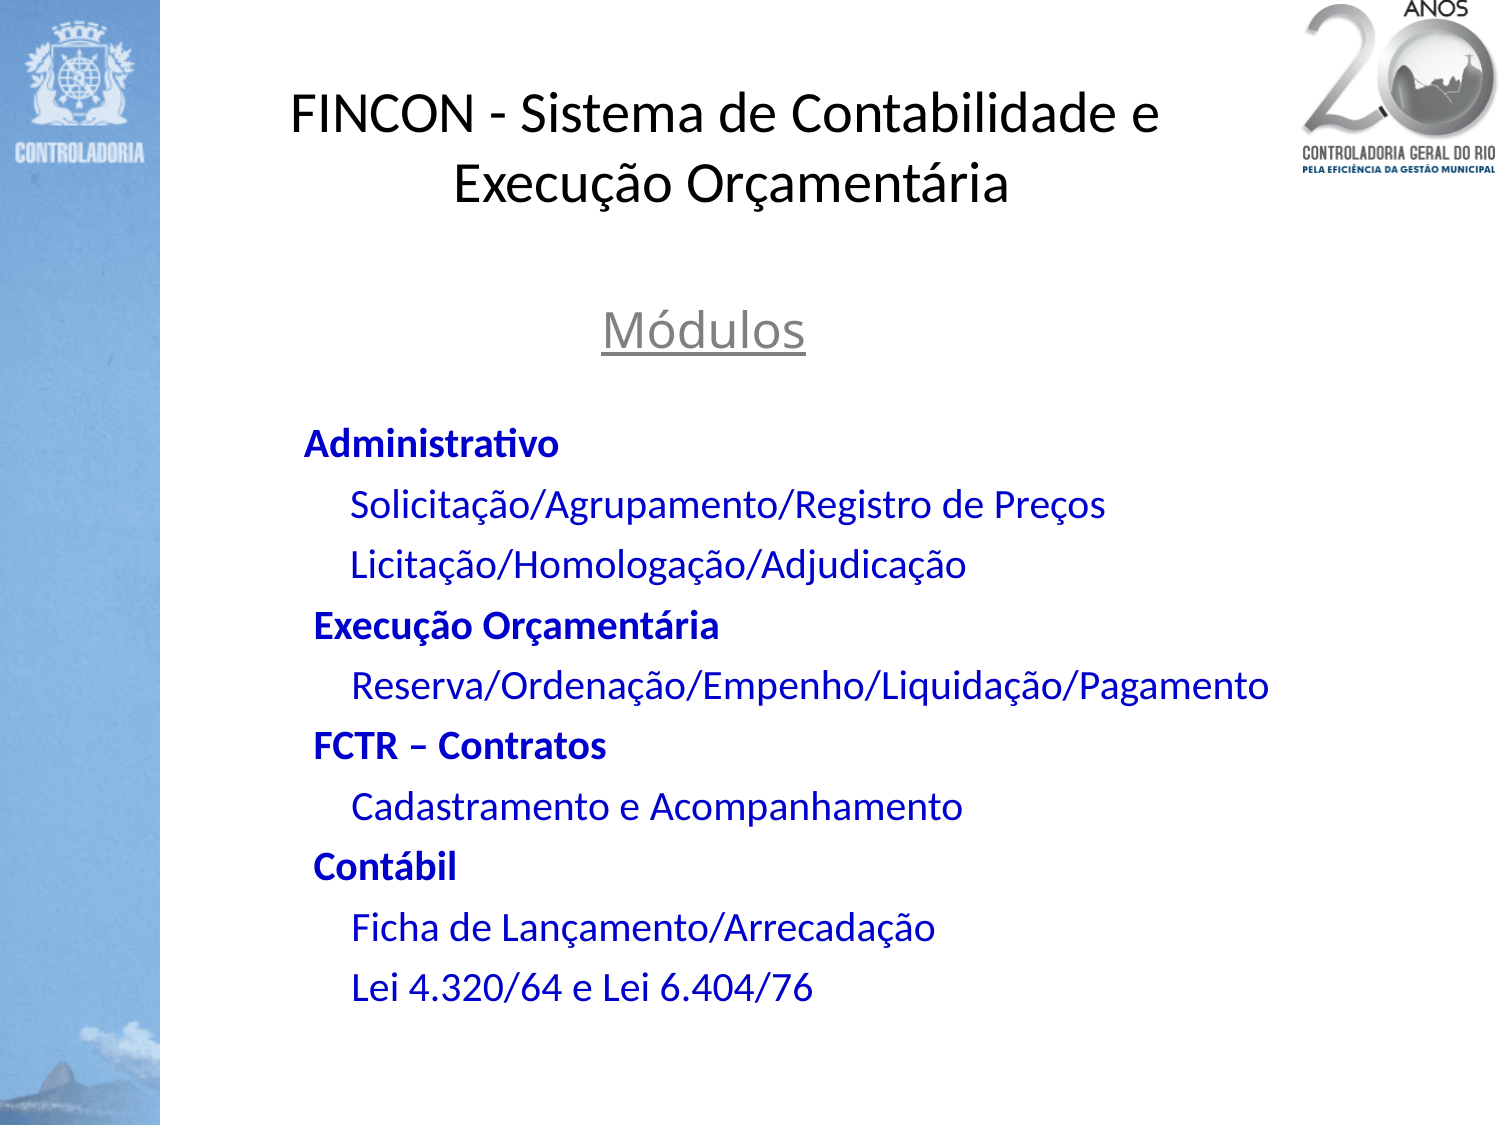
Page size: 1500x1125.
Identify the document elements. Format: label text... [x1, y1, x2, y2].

picture [1299, 0, 1500, 173]
text_box Módulos [586, 290, 821, 366]
text_box FINCON - Sistema de Contabilidade e Execução Orçamentária [218, 66, 1247, 221]
text_box Administrativo Solicitação/Agrupamento/Registro de Preços Licitação/Homologação/Adjudicação Execução Orçamentária Reserva/Ordenação/Empenho/Liquidação/Pagamento FCTR – Contratos Cadastramento e Acompanhamento Contábil Ficha de Lançamento/Arrecadação Lei 4.320/64 e Lei 6.404/76 [289, 408, 1317, 1018]
picture [0, 0, 160, 1125]
